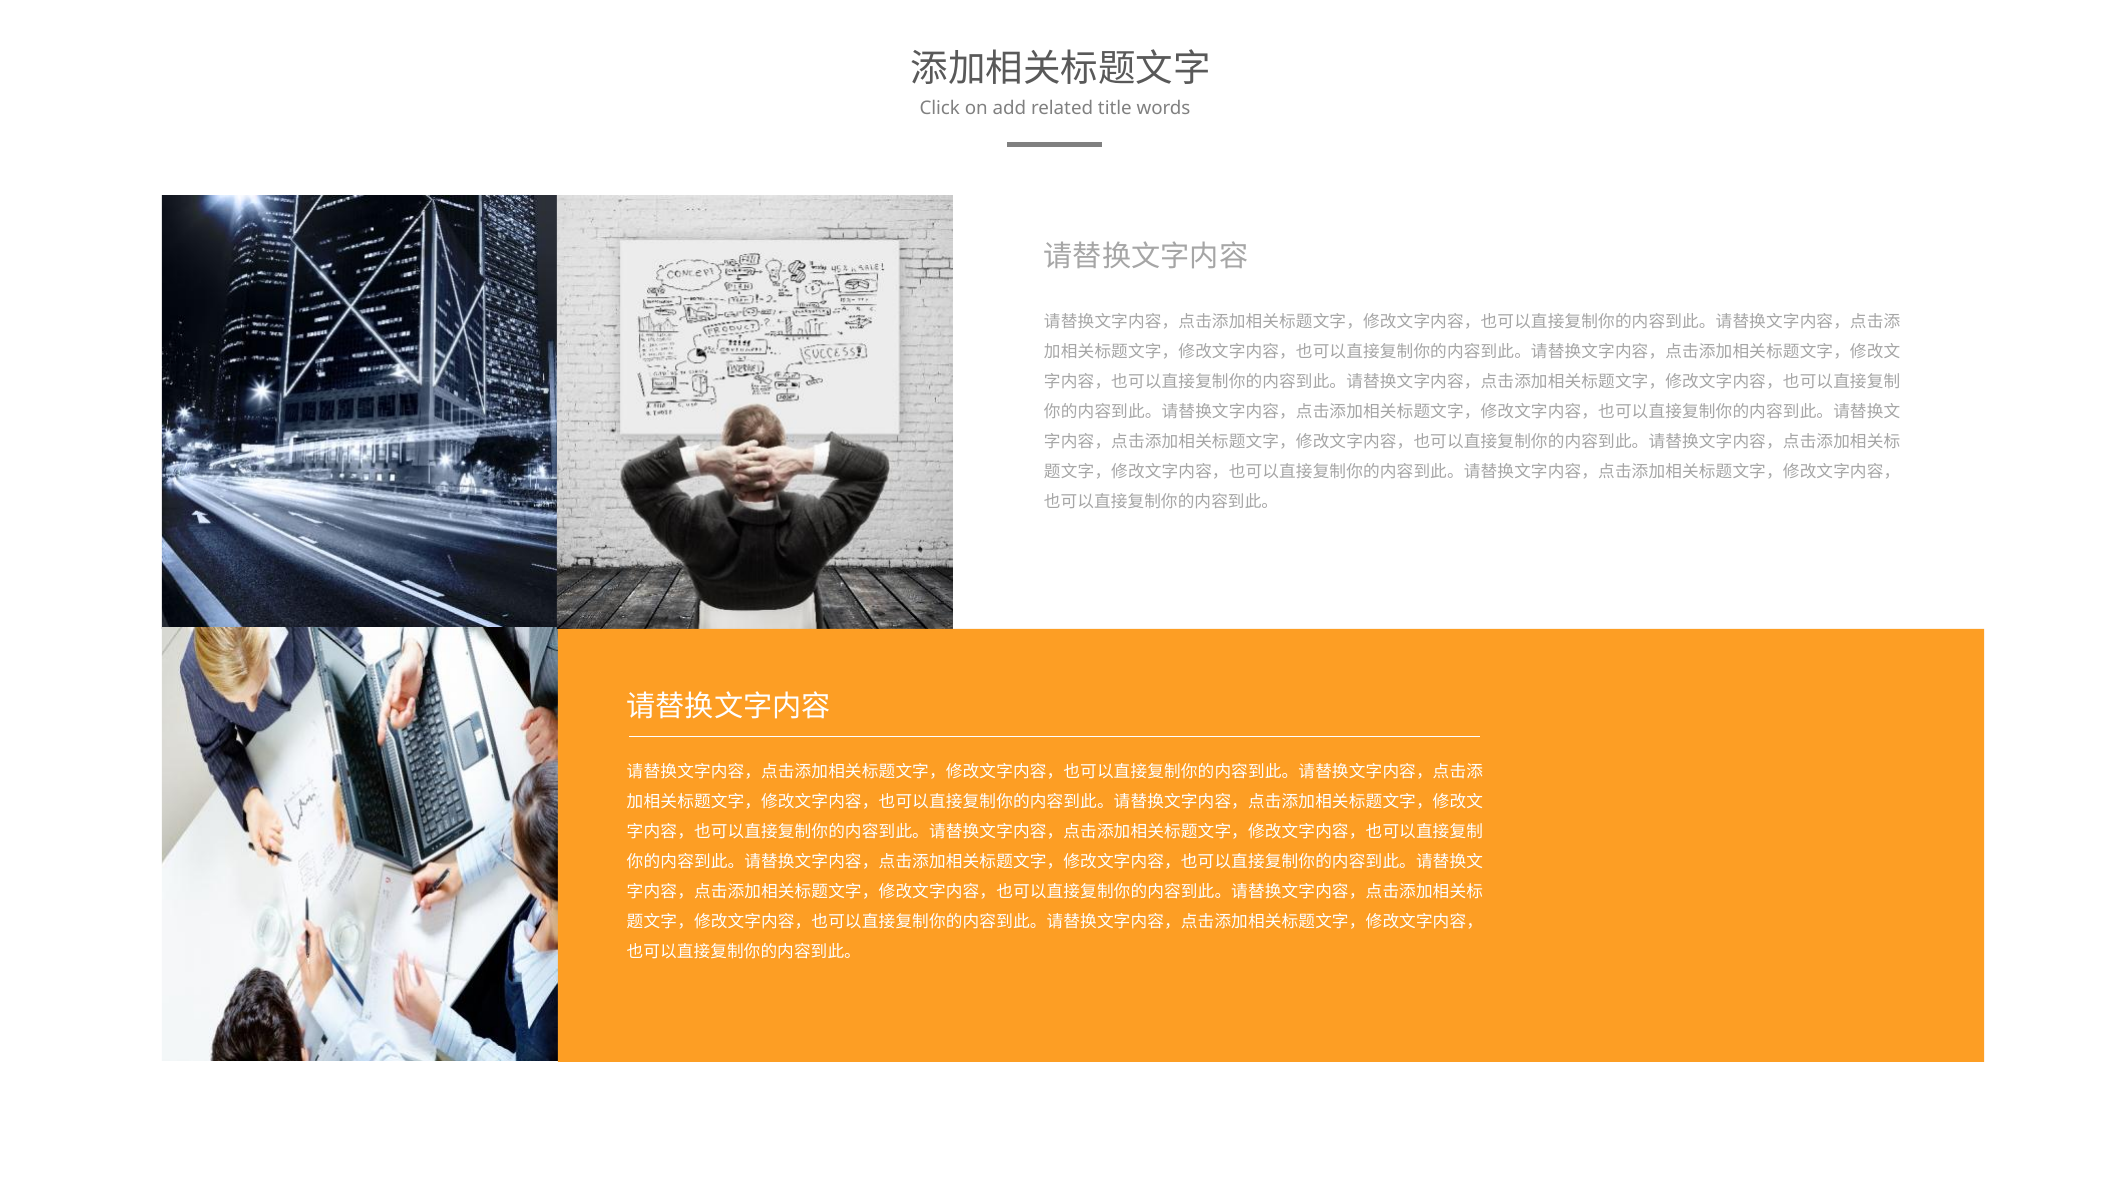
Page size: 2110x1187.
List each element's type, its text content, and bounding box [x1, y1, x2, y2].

text_box [556, 195, 954, 630]
text_box [161, 195, 556, 627]
text_box Click on add related title words [877, 89, 1232, 124]
text_box [557, 628, 1985, 1062]
text_box 添加相关标题文字 [877, 37, 1245, 95]
text_box 请替换文字内容，点击添加相关标题文字，修改文字内容，也可以直接复制你的内容到此。请替换文字内容，点击添加相关标题文字，修改文字内容，也可以直接复制你的内容到此。请替换文字内容，点击添加相关标题文字，修改文字内容，也可以直接复制你的内容到此。请替换文字内容，点击添加相关标题文字，修改文字内容，也可以直接复制你的内容到此。请替换文字内容，点击添加相关标题文字，修改文字内容，也可以直接复制你的内容到此。请替换文字内容，点击添加相关标题文字，修改文字内容，也可以直接复制你的内容到此。请替换文字内容，点击添加相关标题文字，修改文字内容，也可以直接复制你的内容到此。请替换文字内容，点击添加相关标题文字，修改文字内容，也可以直接复制你的内容到此。 [1028, 293, 1917, 537]
text_box 请替换文字内容 [1027, 229, 1333, 289]
text_box [161, 627, 557, 1062]
text_box 请替换文字内容 [610, 679, 916, 739]
text_box 请替换文字内容，点击添加相关标题文字，修改文字内容，也可以直接复制你的内容到此。请替换文字内容，点击添加相关标题文字，修改文字内容，也可以直接复制你的内容到此。请替换文字内容，点击添加相关标题文字，修改文字内容，也可以直接复制你的内容到此。请替换文字内容，点击添加相关标题文字，修改文字内容，也可以直接复制你的内容到此。请替换文字内容，点击添加相关标题文字，修改文字内容，也可以直接复制你的内容到此。请替换文字内容，点击添加相关标题文字，修改文字内容，也可以直接复制你的内容到此。请替换文字内容，点击添加相关标题文字，修改文字内容，也可以直接复制你的内容到此。请替换文字内容，点击添加相关标题文字，修改文字内容，也可以直接复制你的内容到此。 [610, 743, 1500, 987]
